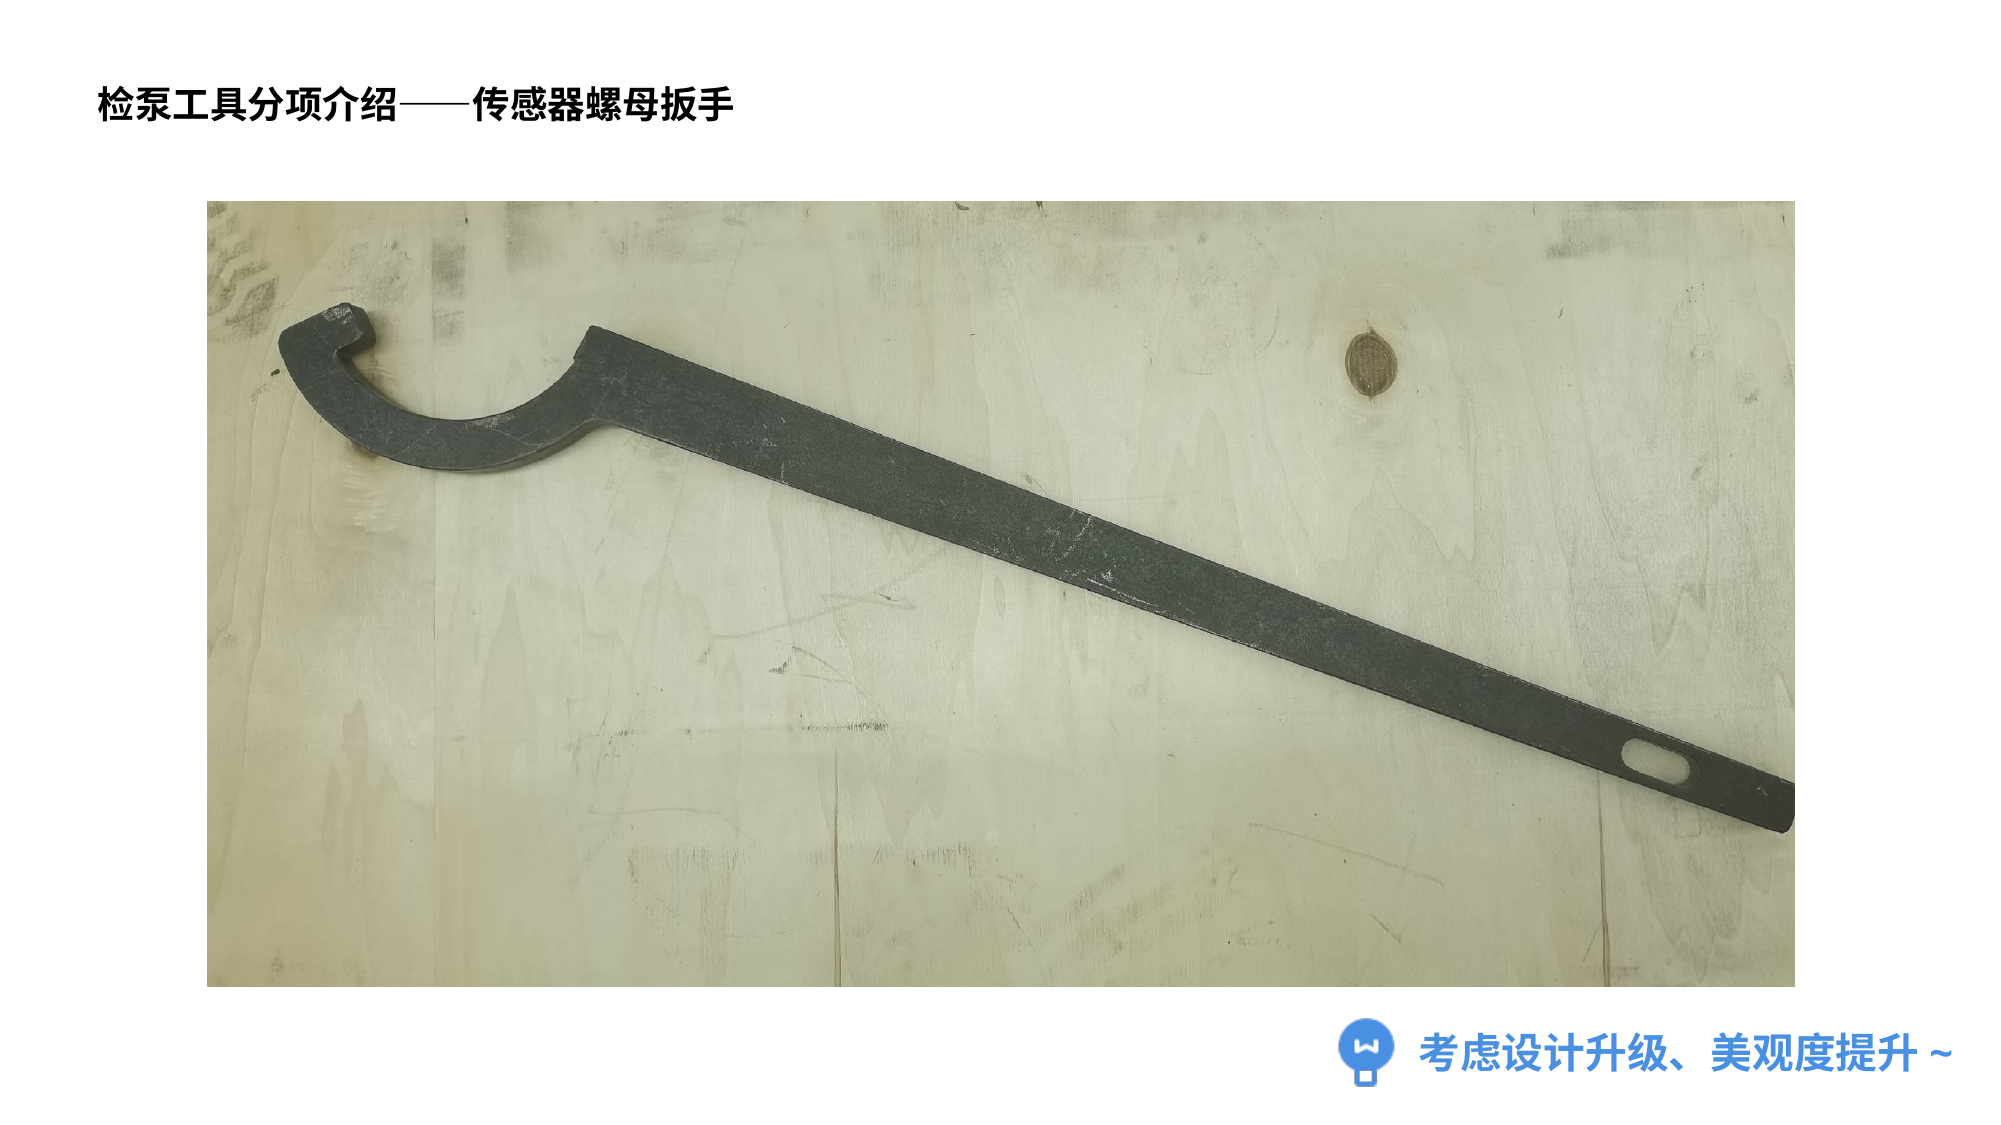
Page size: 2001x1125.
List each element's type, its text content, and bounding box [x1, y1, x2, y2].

text_box 检泵工具分项介绍——传感器螺母扳手 [82, 73, 751, 134]
text_box 考虑设计升级、美观度提升~ [1404, 1019, 1990, 1085]
picture [1328, 1014, 1404, 1090]
picture [207, 201, 1795, 987]
